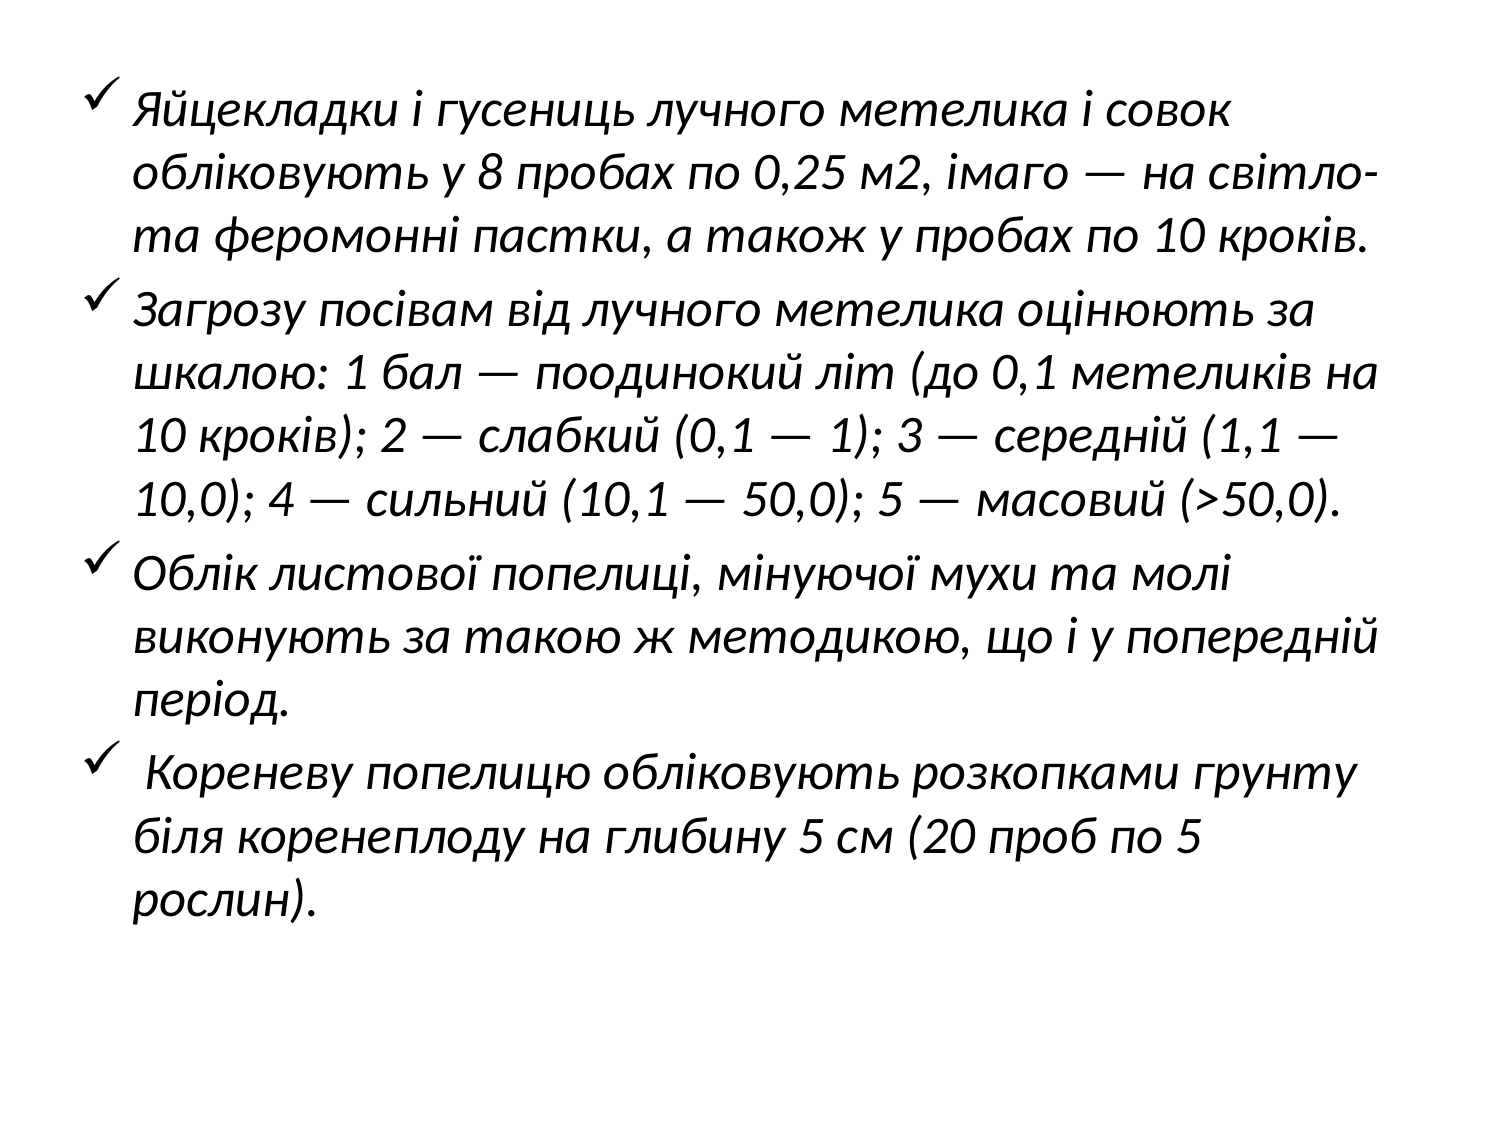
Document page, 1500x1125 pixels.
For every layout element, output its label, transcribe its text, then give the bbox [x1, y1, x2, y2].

list Яйцекладки і гусениць лучного метелика і совок обліковують у 8 пробах по 0,25 м2, імаго — на світло-та феромонні пастки, а також у пробах по 10 кроків. Загрозу посівам від лучного метелика оцінюють за шкалою: 1 бал — поодинокий літ (до 0,1 метеликів на 10 кроків); 2 — слабкий (0,1 — 1); 3 — середній (1,1 — 10,0); 4 — сильний (10,1 — 50,0); 5 — масовий (>50,0). Облік листової попелиці, мінуючої мухи та молі виконують за такою ж методикою, що і у попередній період. Кореневу попелицю обліковують розкопками грунту біля коренеплоду на глибину 5 см (20 проб по 5 рослин). [64, 66, 1415, 1012]
